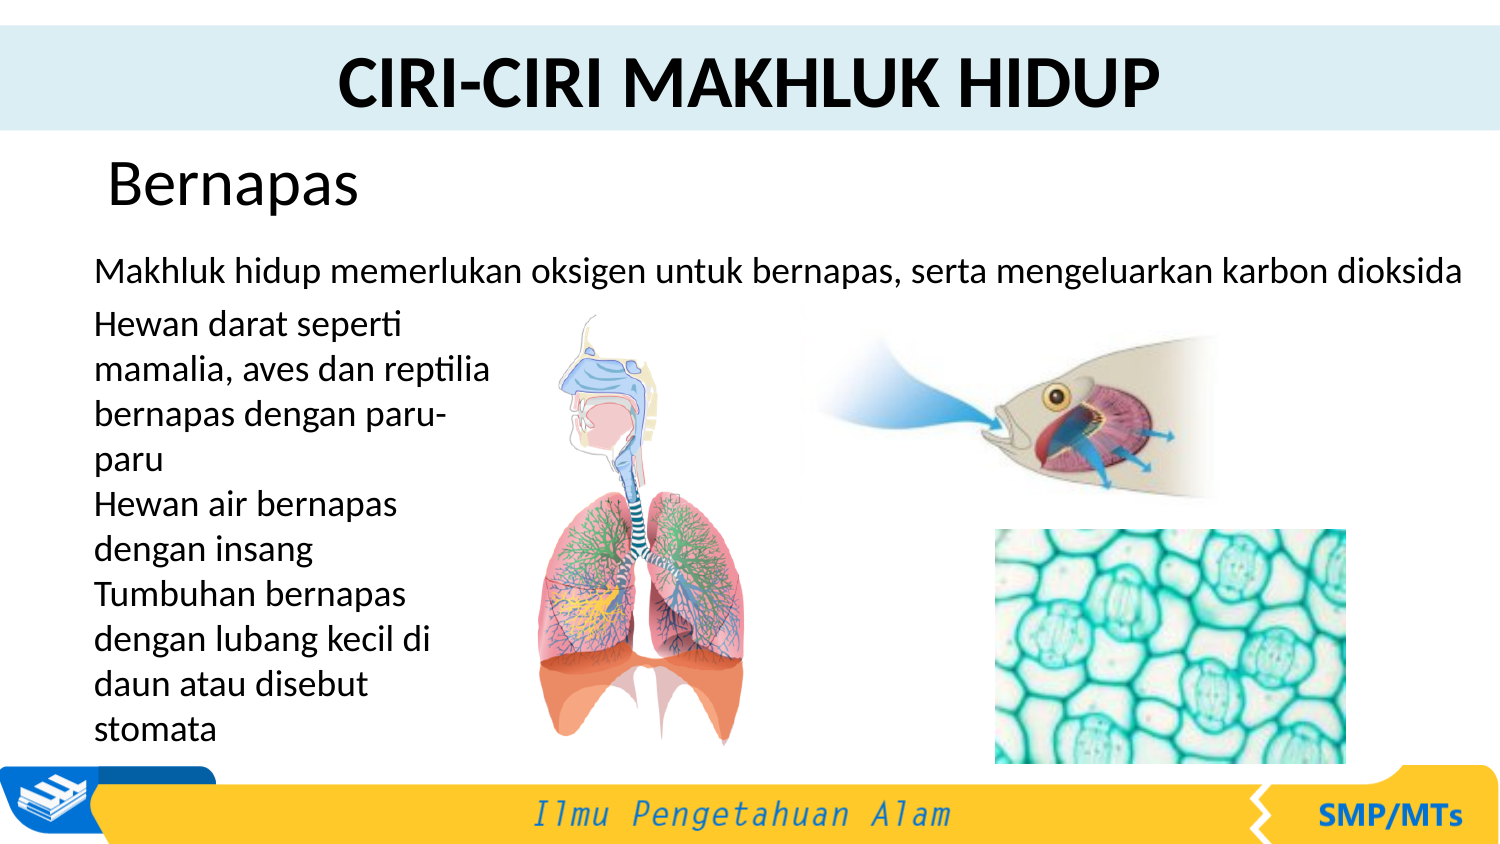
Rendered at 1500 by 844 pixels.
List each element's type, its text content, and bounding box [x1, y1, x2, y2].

text_box Makhluk hidup memerlukan oksigen untuk bernapas, serta mengeluarkan karbon dioksida [72, 225, 1500, 313]
picture [799, 304, 1226, 508]
text_box Bernapas [92, 131, 376, 227]
picture [512, 306, 751, 759]
text_box CIRI-CIRI MAKHLUK HIDUP [0, 25, 1500, 131]
picture [0, 529, 1499, 844]
text_box Hewan darat seperti mamalia, aves dan reptilia bernapas dengan paru-paru Hewan air bernapas dengan insang Tumbuhan bernapas dengan lubang kecil di daun atau disebut stomata [57, 321, 507, 728]
